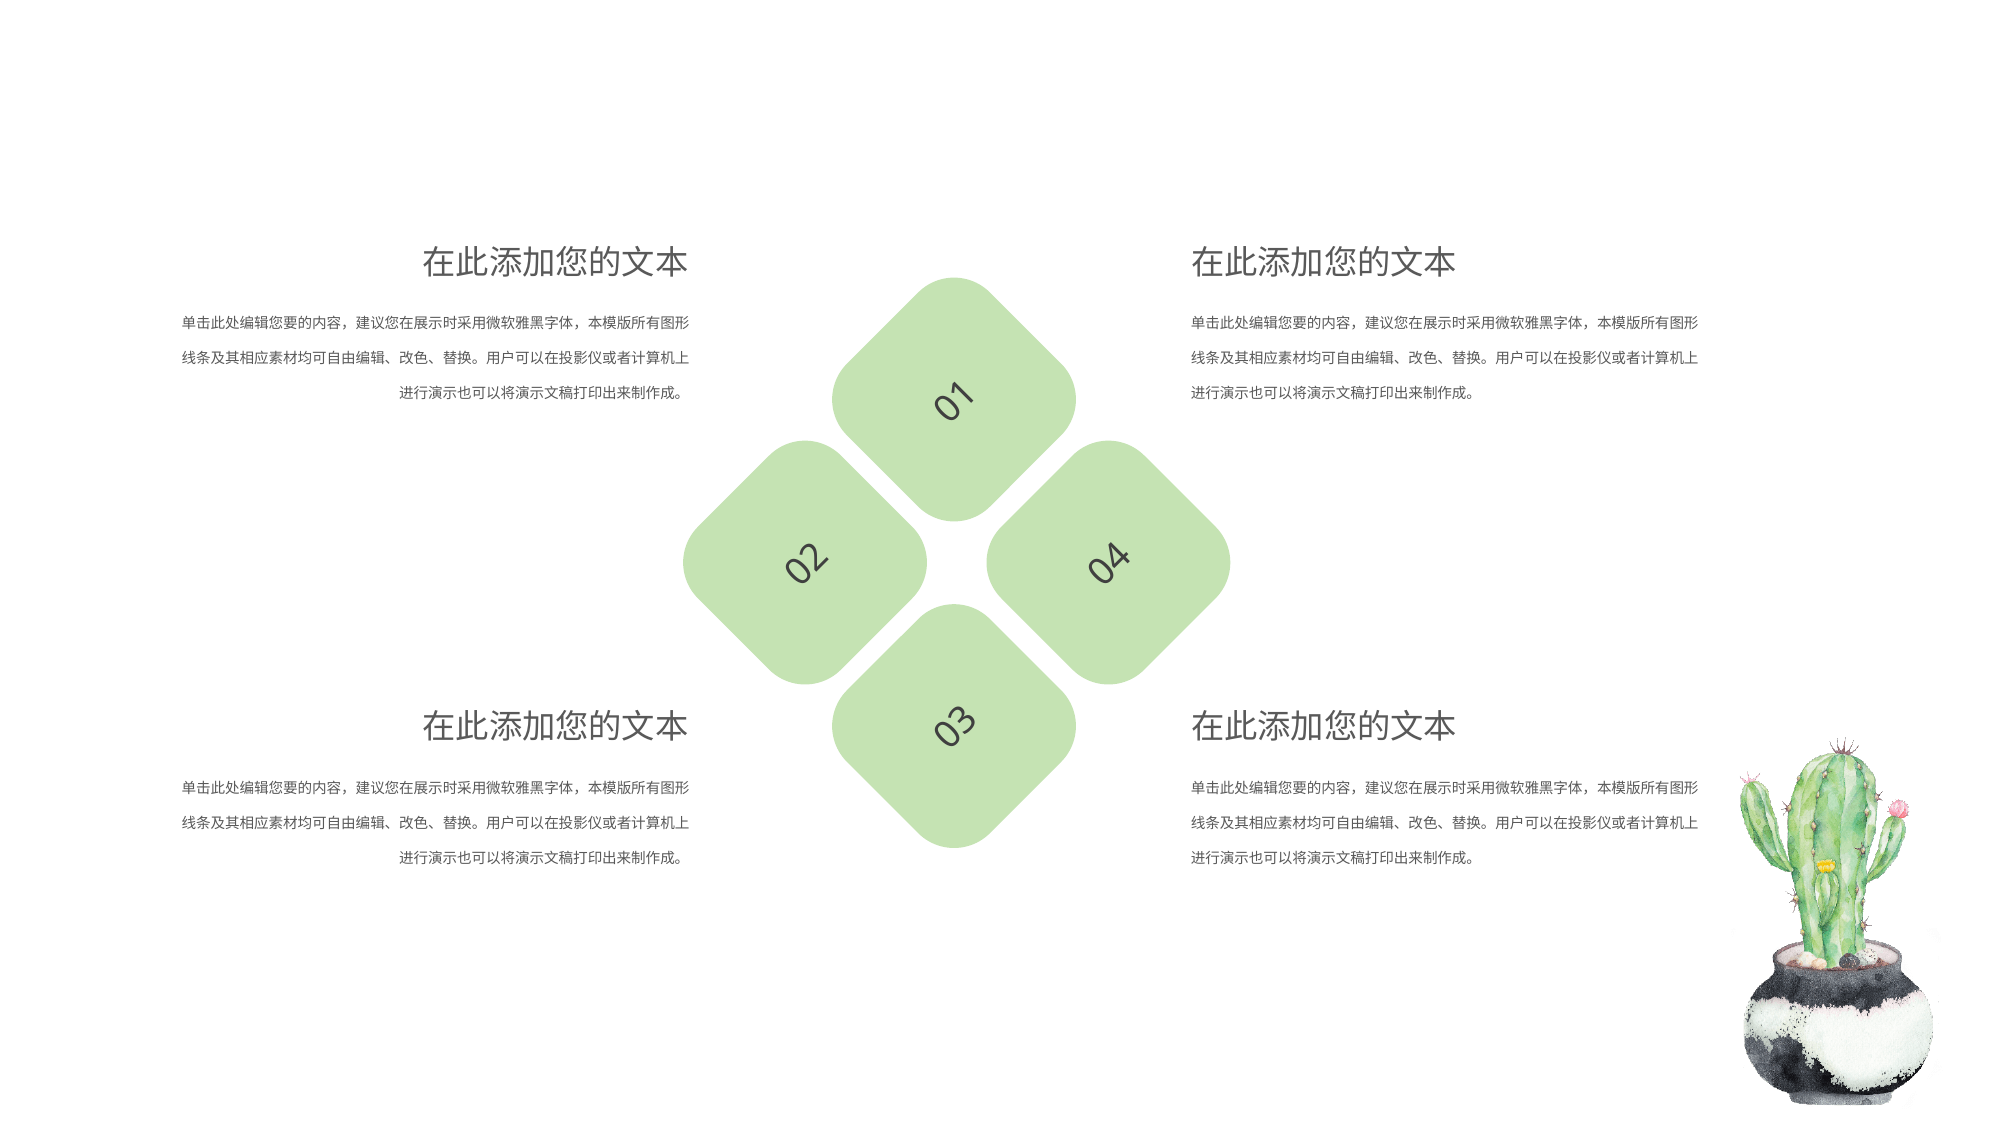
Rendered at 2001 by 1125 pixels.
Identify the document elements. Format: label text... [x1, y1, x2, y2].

picture [1725, 725, 1945, 1125]
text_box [155, 698, 704, 871]
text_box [1176, 698, 1725, 871]
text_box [1176, 233, 1725, 406]
text_box 01 [831, 276, 1077, 523]
text_box 03 [831, 603, 1077, 850]
text_box 04 [985, 439, 1232, 686]
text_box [155, 233, 704, 406]
text_box 02 [682, 439, 928, 686]
